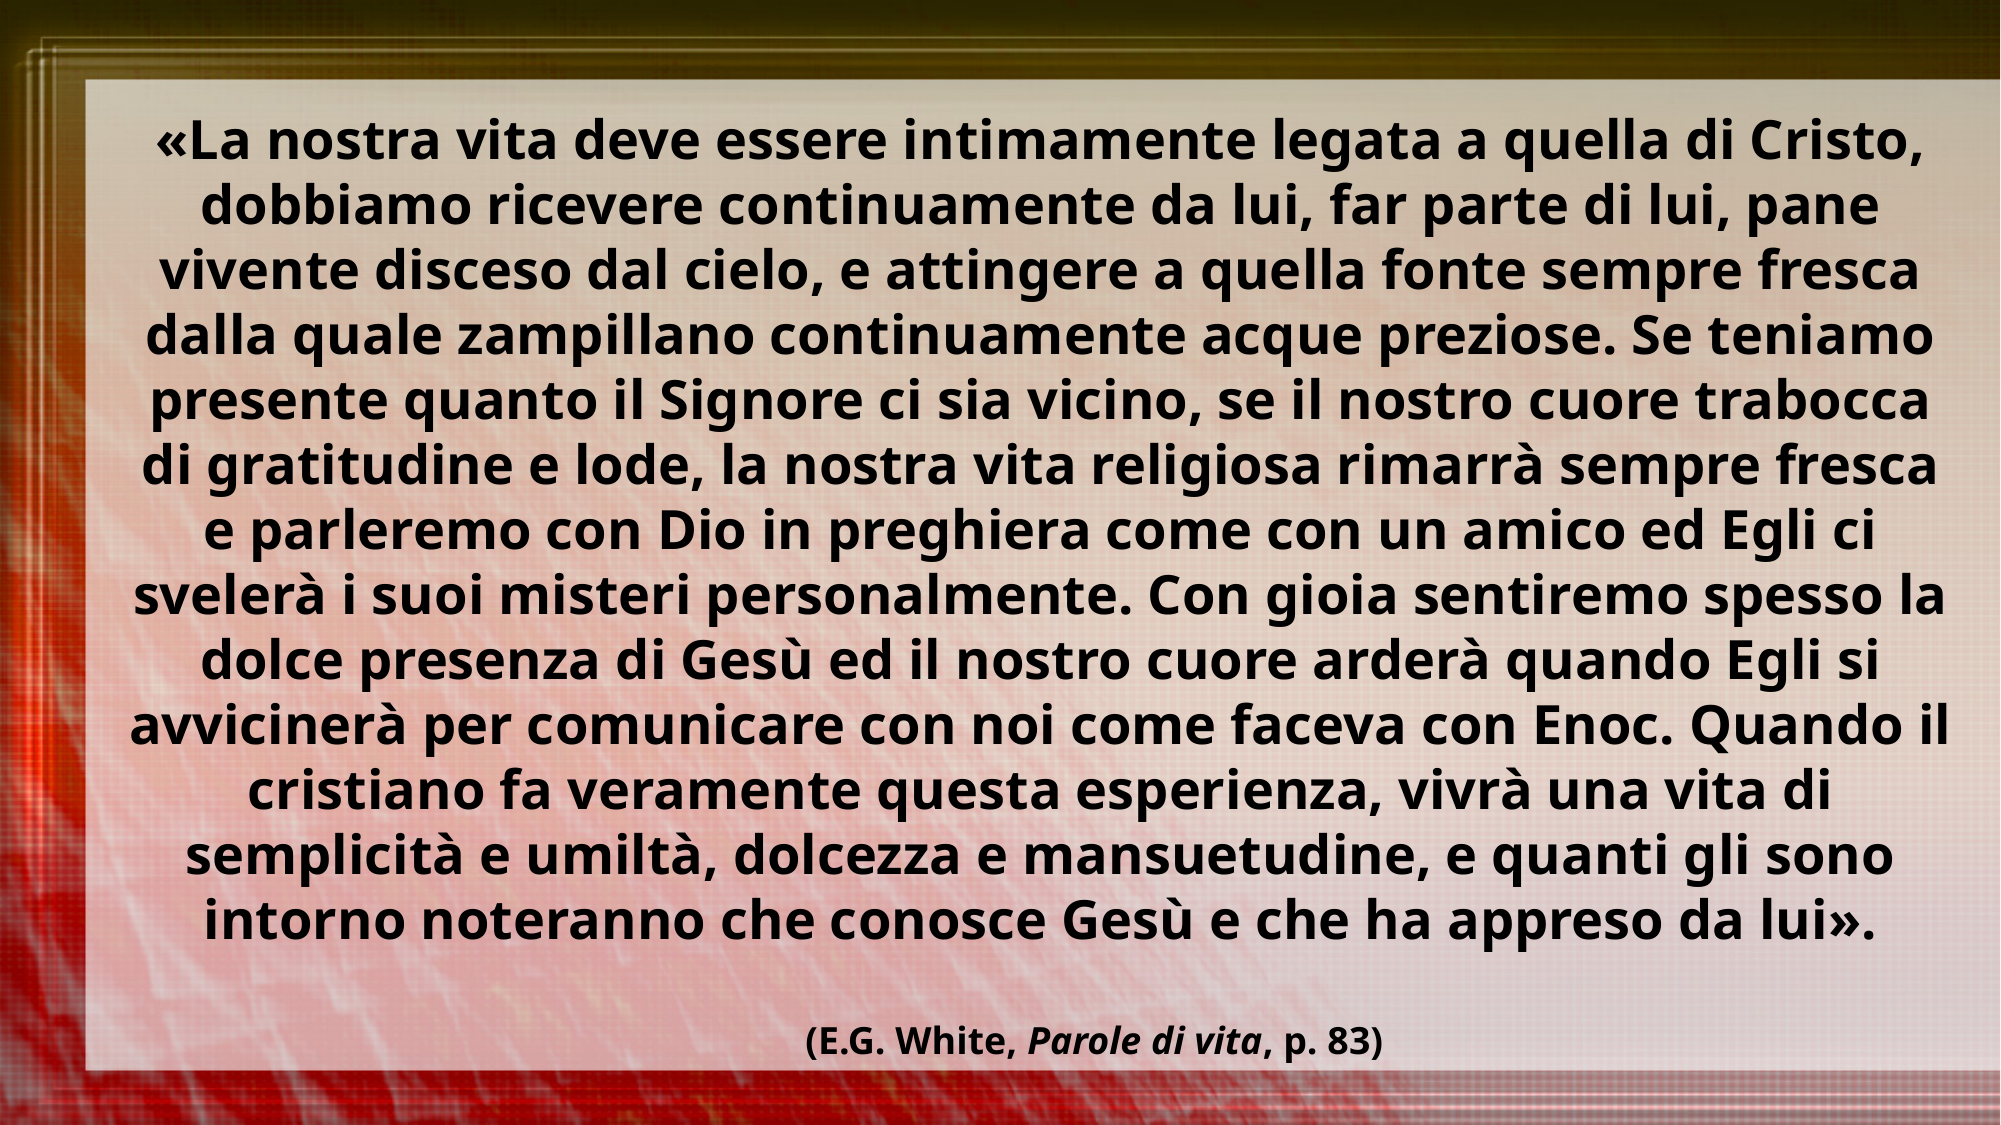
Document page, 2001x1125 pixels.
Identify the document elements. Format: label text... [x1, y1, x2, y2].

picture [0, 0, 2001, 1125]
text_box (E.G. White, Parole di vita, p. 83) [669, 1009, 1399, 1069]
text_box «La nostra vita deve essere intimamente legata a quella di Cristo, dobbiamo ricevere continuamente da lui, far parte di lui, pane vivente disceso dal cielo, e attingere a quella fonte sempre fresca dalla quale zampillano continuamente acque preziose. Se teniamo presente quanto il Signore ci sia vicino, se il nostro cuore trabocca di gratitudine e lode, la nostra vita religiosa rimarrà sempre fresca e parleremo con Dio in preghiera come con un amico ed Egli ci svelerà i suoi misteri personalmente. Con gioia sentiremo spesso la dolce presenza di Gesù ed il nostro cuore arderà quando Egli si avvicinerà per comunicare con noi come faceva con Enoc. Quando il cristiano fa veramente questa esperienza, vivrà una vita di semplicità e umiltà, dolcezza e mansuetudine, e quanti gli sono intorno noteranno che conosce Gesù e che ha appreso da lui». [108, 98, 1974, 958]
